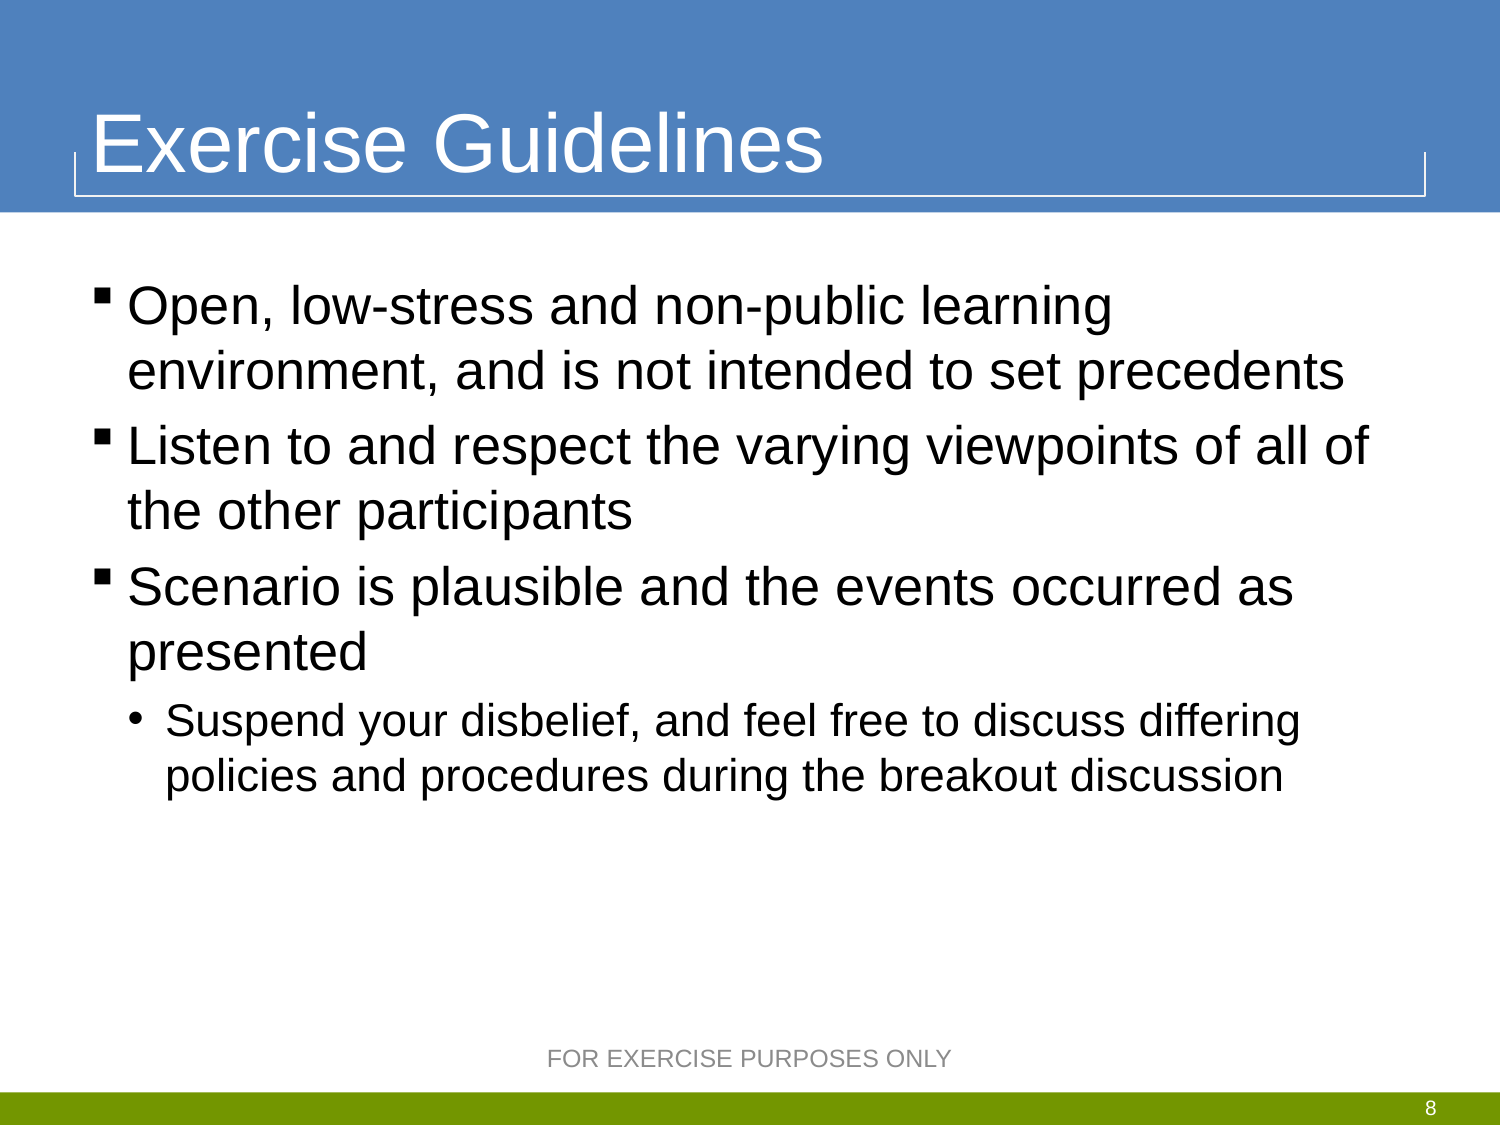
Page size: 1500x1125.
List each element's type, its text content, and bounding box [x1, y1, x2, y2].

title Exercise Guidelines [74, 44, 1426, 233]
list Open, low-stress and non-public learning environment, and is not intended to set precedents Listen to and respect the varying viewpoints of all of the other participants Scenario is plausible and the events occurred as presented Suspend your disbelief, and feel free to discuss differing policies and procedures during the breakout discussion [74, 262, 1426, 1006]
footer FOR EXERCISE PURPOSES ONLY [512, 1042, 988, 1103]
